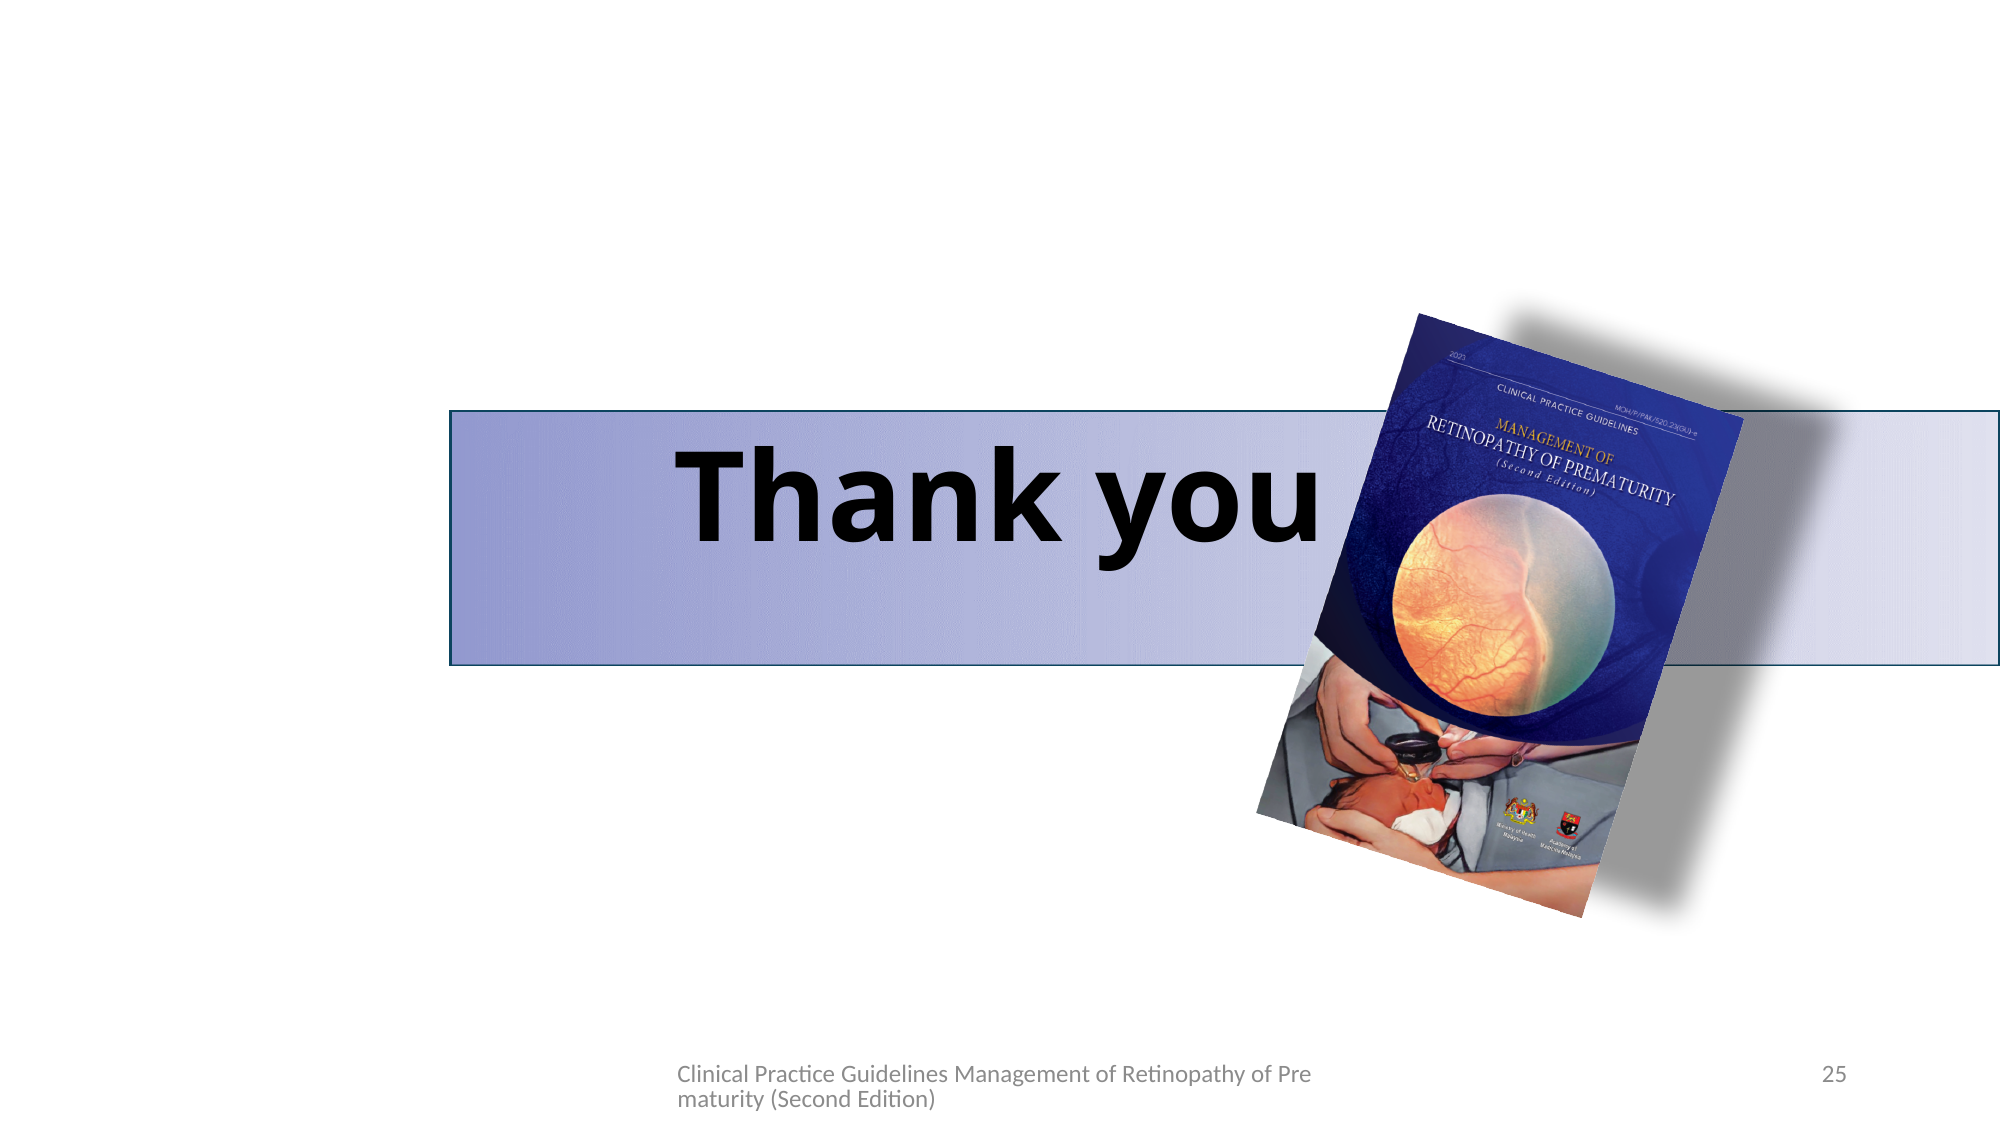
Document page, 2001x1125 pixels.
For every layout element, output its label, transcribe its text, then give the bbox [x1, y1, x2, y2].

slide_number 25 [1412, 1042, 1863, 1103]
footer Clinical Practice Guidelines Management of Retinopathy of Prematurity (Second Edition) [662, 1042, 1338, 1103]
title Thank you [249, 184, 1750, 576]
picture [449, 314, 2000, 918]
